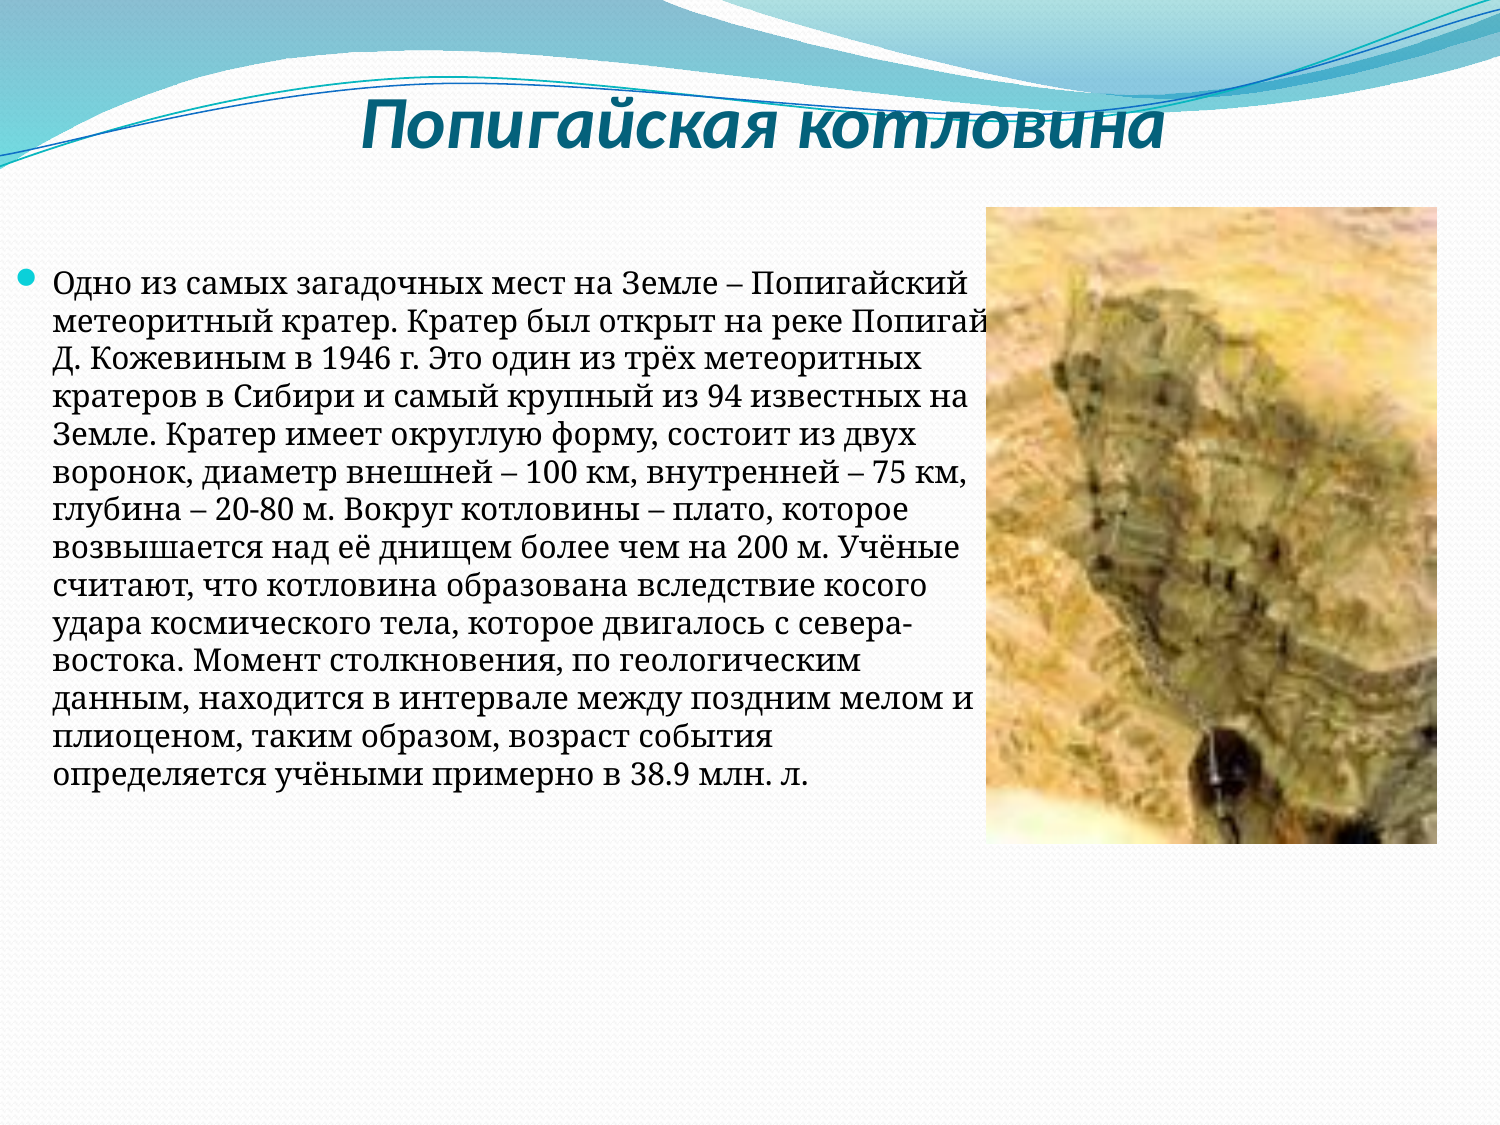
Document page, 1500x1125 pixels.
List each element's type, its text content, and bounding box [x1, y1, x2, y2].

picture [985, 207, 1437, 845]
list Одно из самых загадочных мест на Земле – Попигайский метеоритный кратер. Кратер был открыт на реке Попигай Д. Кожевиным в 1946 г. Это один из трёх метеоритных кратеров в Сибири и самый крупный из 94 известных на Земле. Кратер имеет округлую форму, состоит из двух воронок, диаметр внешней – 100 км, внутренней – 75 км, глубина – 20-80 м. Вокруг котловины – плато, которое возвышается над её днищем более чем на 200 м. Учёные считают, что котловина образована вследствие косого удара космического тела, которое двигалось с севера-востока. Момент столкновения, по геологическим данным, находится в интервале между поздним мелом и плиоценом, таким образом, возраст события определяется учёными примерно в 38.9 млн. л. [0, 255, 979, 811]
title Попигайская котловина [88, 66, 1439, 254]
